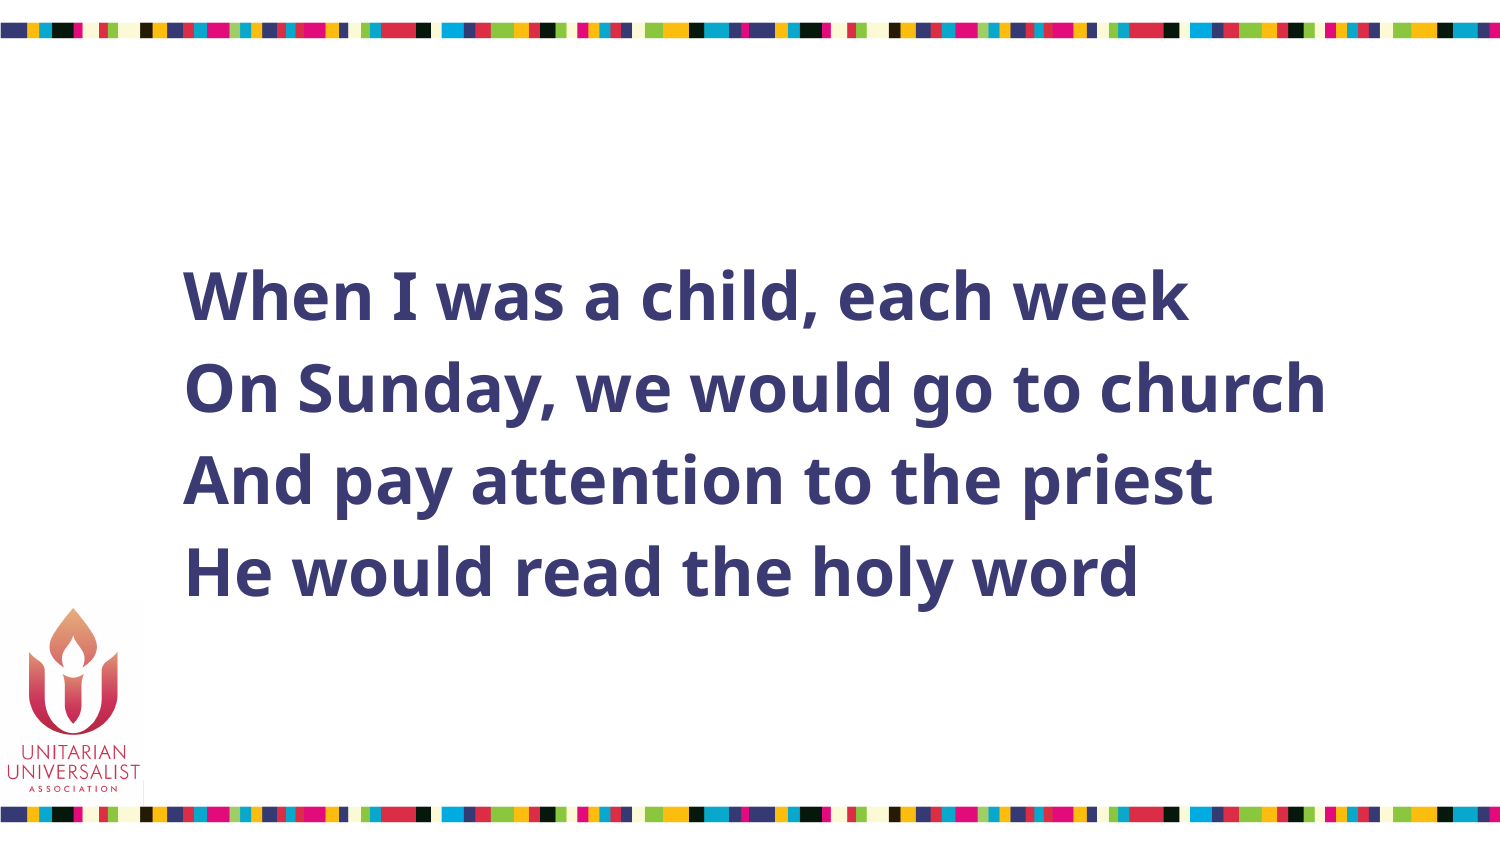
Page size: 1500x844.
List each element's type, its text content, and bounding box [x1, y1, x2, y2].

picture [0, 600, 1500, 824]
text_box When I was a child, each week On Sunday, we would go to church And pay attention to the priest He would read the holy word [168, 226, 1485, 625]
picture [0, 22, 1500, 40]
